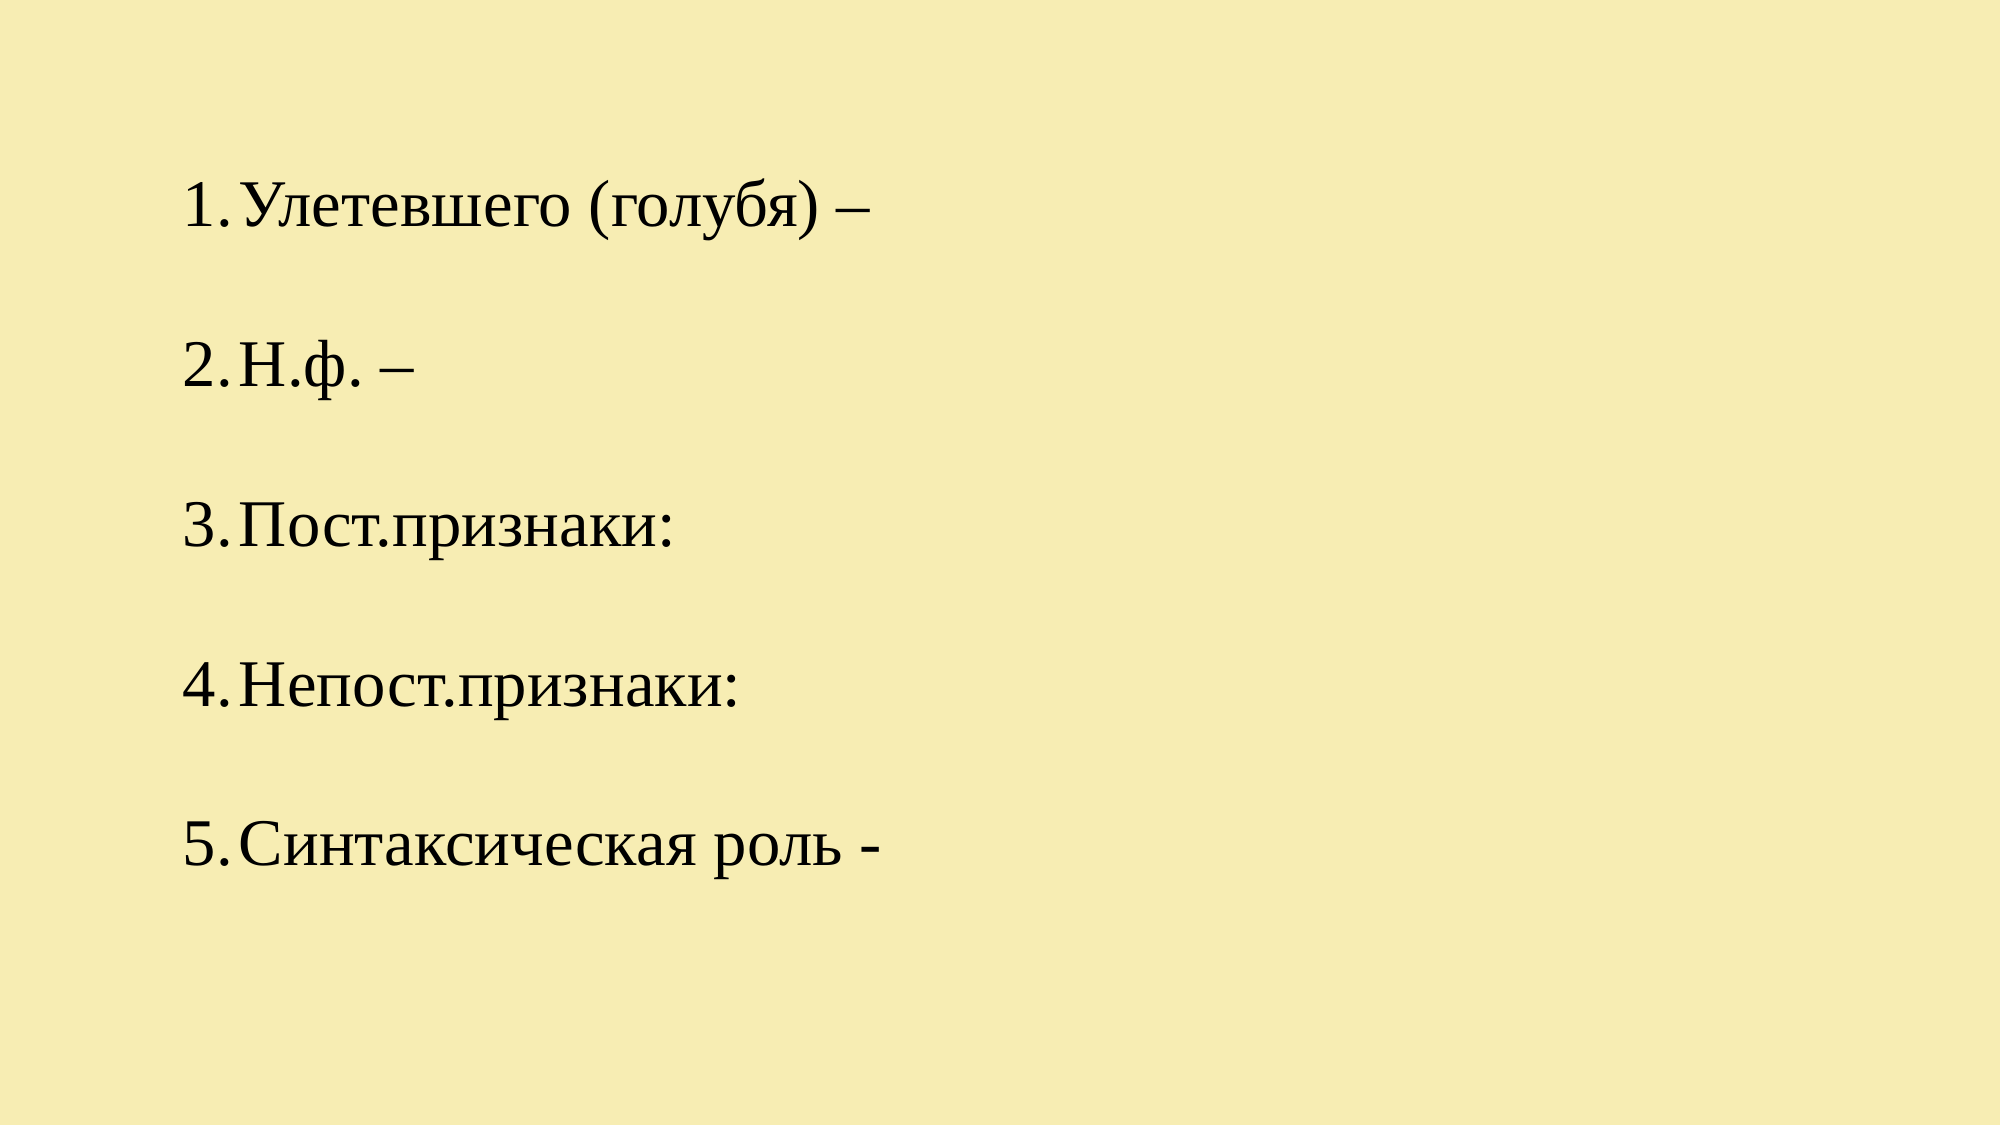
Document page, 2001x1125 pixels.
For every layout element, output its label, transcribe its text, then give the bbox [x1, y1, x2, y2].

text_box Улетевшего (голубя) – Н.ф. – Пост.признаки: Непост.признаки: Синтаксическая роль - [167, 152, 1854, 887]
